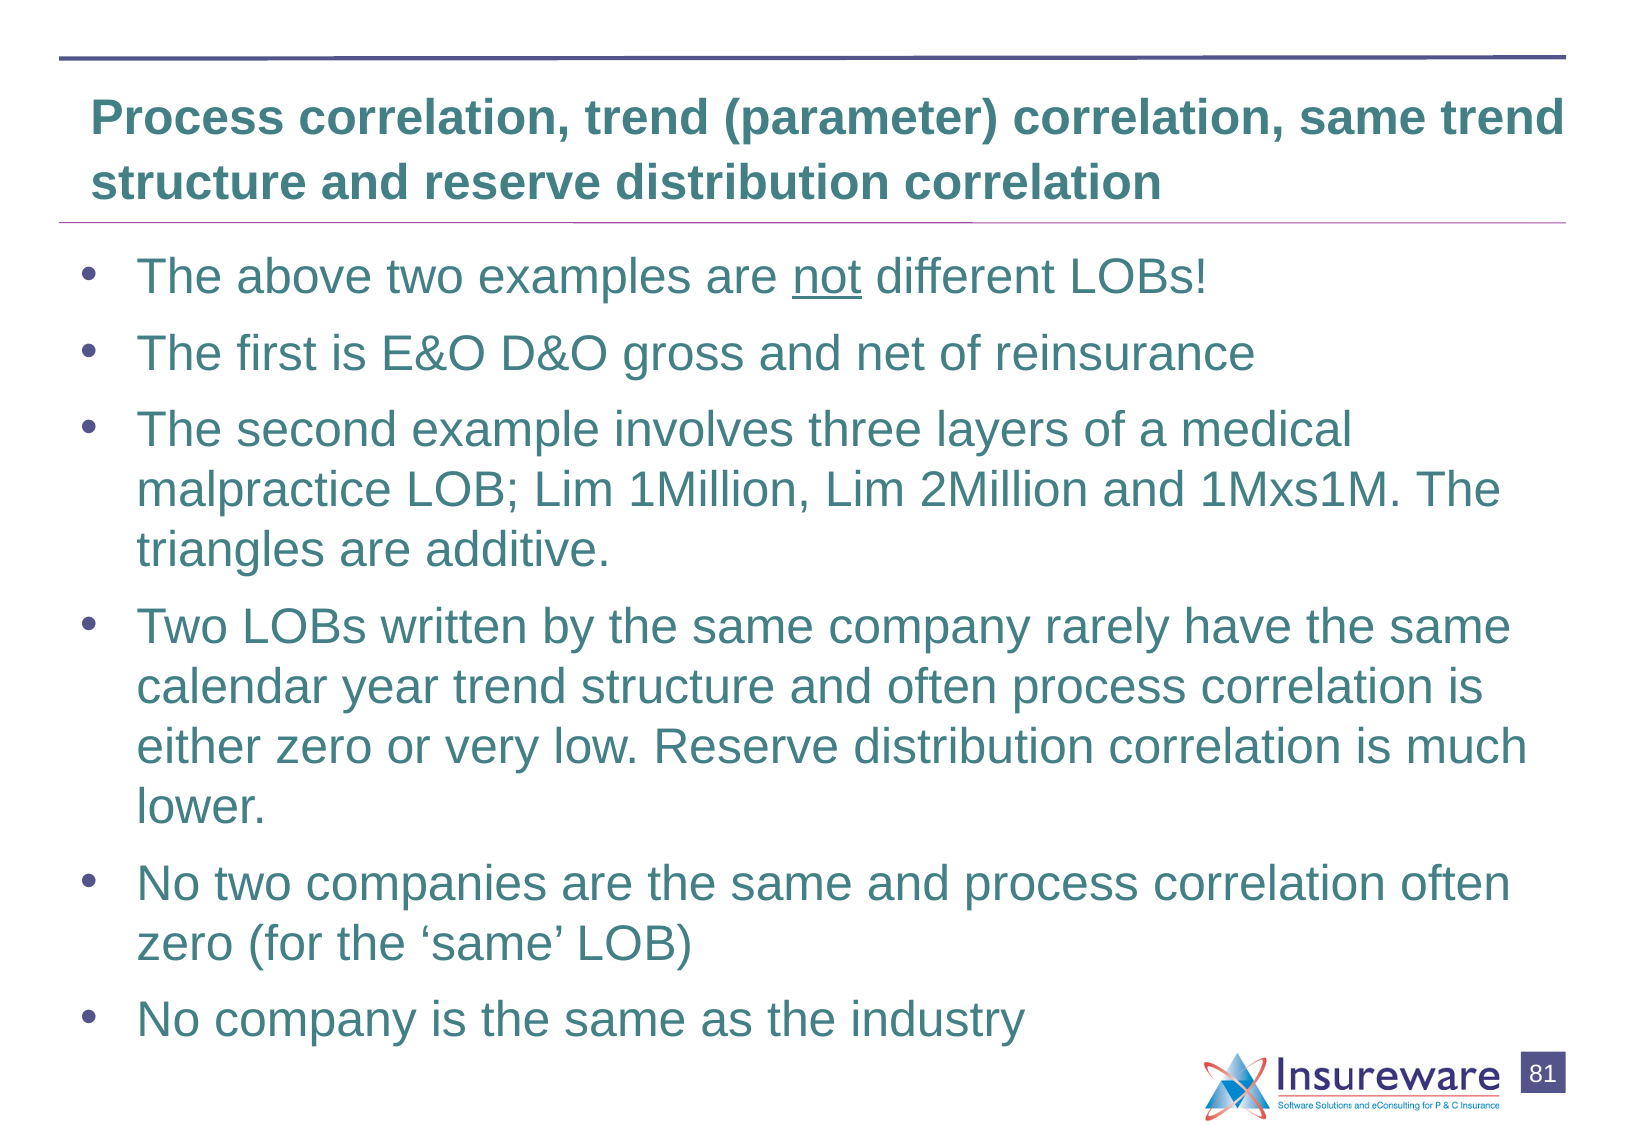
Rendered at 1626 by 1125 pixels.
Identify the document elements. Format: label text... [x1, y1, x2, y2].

slide_number 80 [1520, 1051, 1566, 1093]
picture [1202, 1059, 1500, 1122]
title Process correlation, trend (parameter) correlation, same trend structure and reserve distribution correlation [90, 79, 1568, 204]
list The above two examples are not different LOBs! The first is E&O D&O gross and net of reinsurance The second example involves three layers of a medical malpractice LOB; Lim 1Million, Lim 2Million and 1Mxs1M. The triangles are additive. Two LOBs written by the same company rarely have the same calendar year trend structure and often process correlation is either zero or very low. Reserve distribution correlation is much lower. No two companies are the same and process correlation often zero (for the ‘same’ LOB) No company is the same as the industry [79, 243, 1557, 1059]
